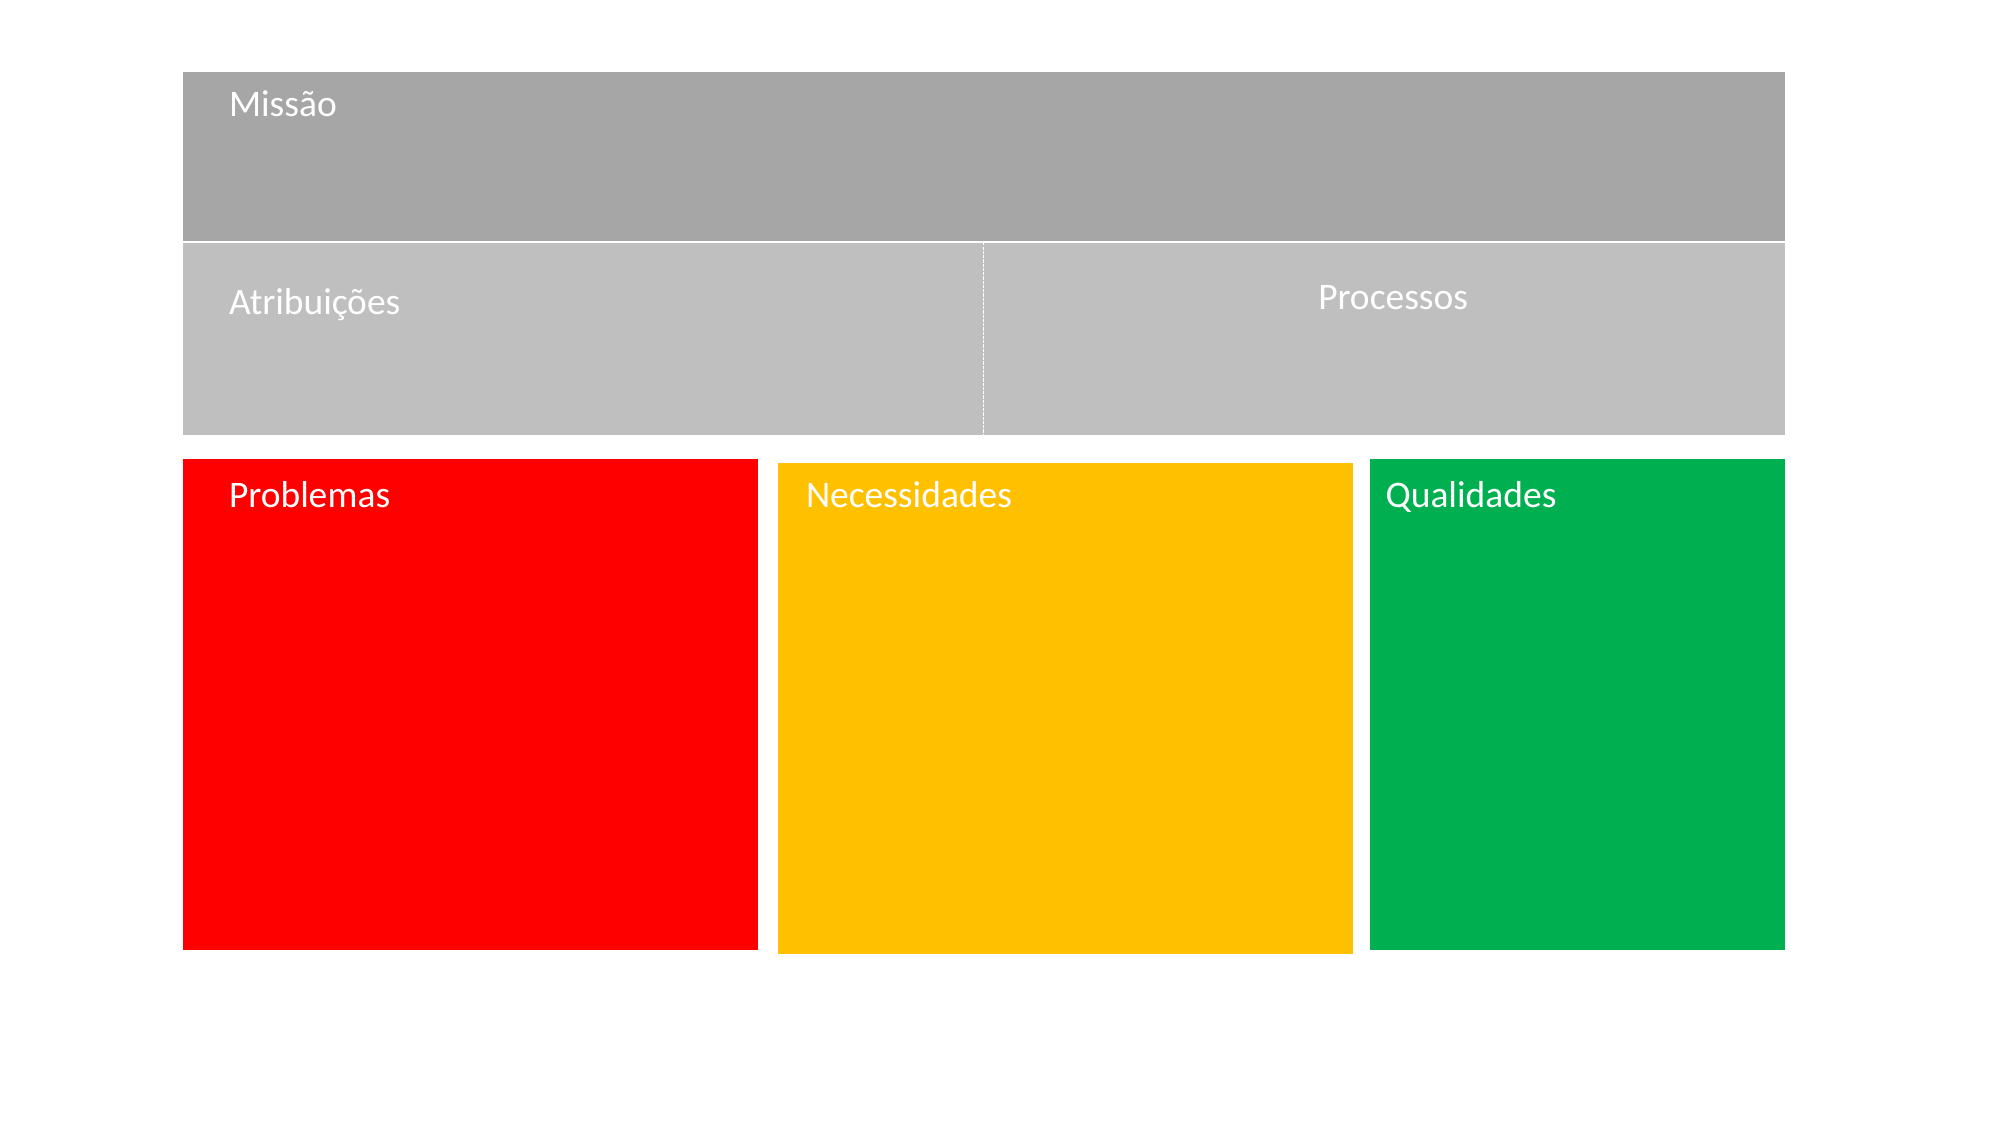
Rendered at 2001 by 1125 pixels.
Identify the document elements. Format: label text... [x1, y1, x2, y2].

text_box [181, 70, 1787, 241]
text_box [775, 461, 1355, 957]
text_box Qualidades [1370, 462, 1914, 523]
text_box Problemas [214, 462, 729, 523]
text_box Missão [214, 71, 729, 132]
text_box [181, 457, 760, 952]
text_box [1367, 457, 1787, 952]
text_box [181, 241, 1787, 437]
text_box Atribuições [214, 269, 729, 330]
text_box Necessidades [791, 462, 1334, 523]
text_box Processos [1303, 264, 1818, 325]
